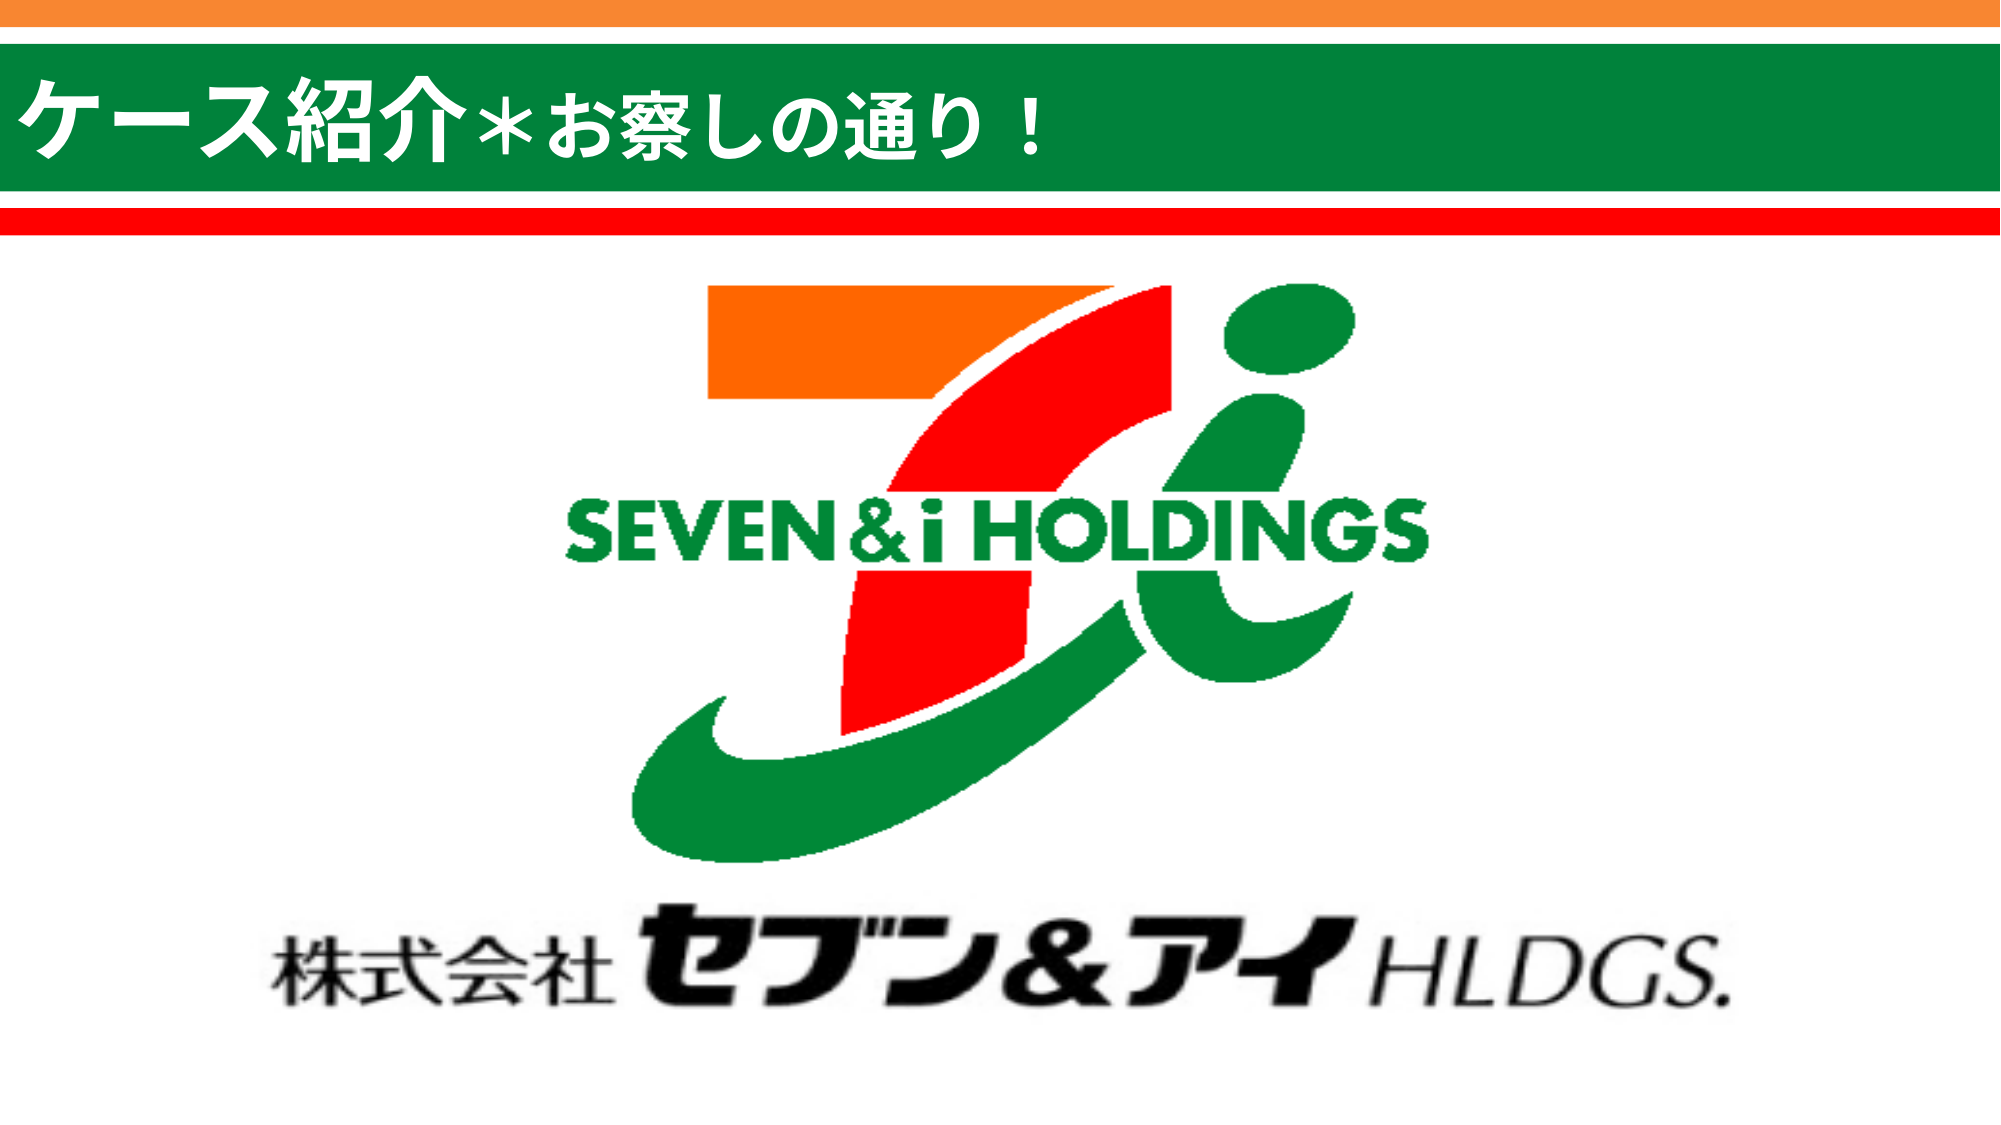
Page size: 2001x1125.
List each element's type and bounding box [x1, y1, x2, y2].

picture [564, 255, 1436, 870]
text_box [0, 0, 2000, 236]
picture [250, 881, 1750, 1036]
